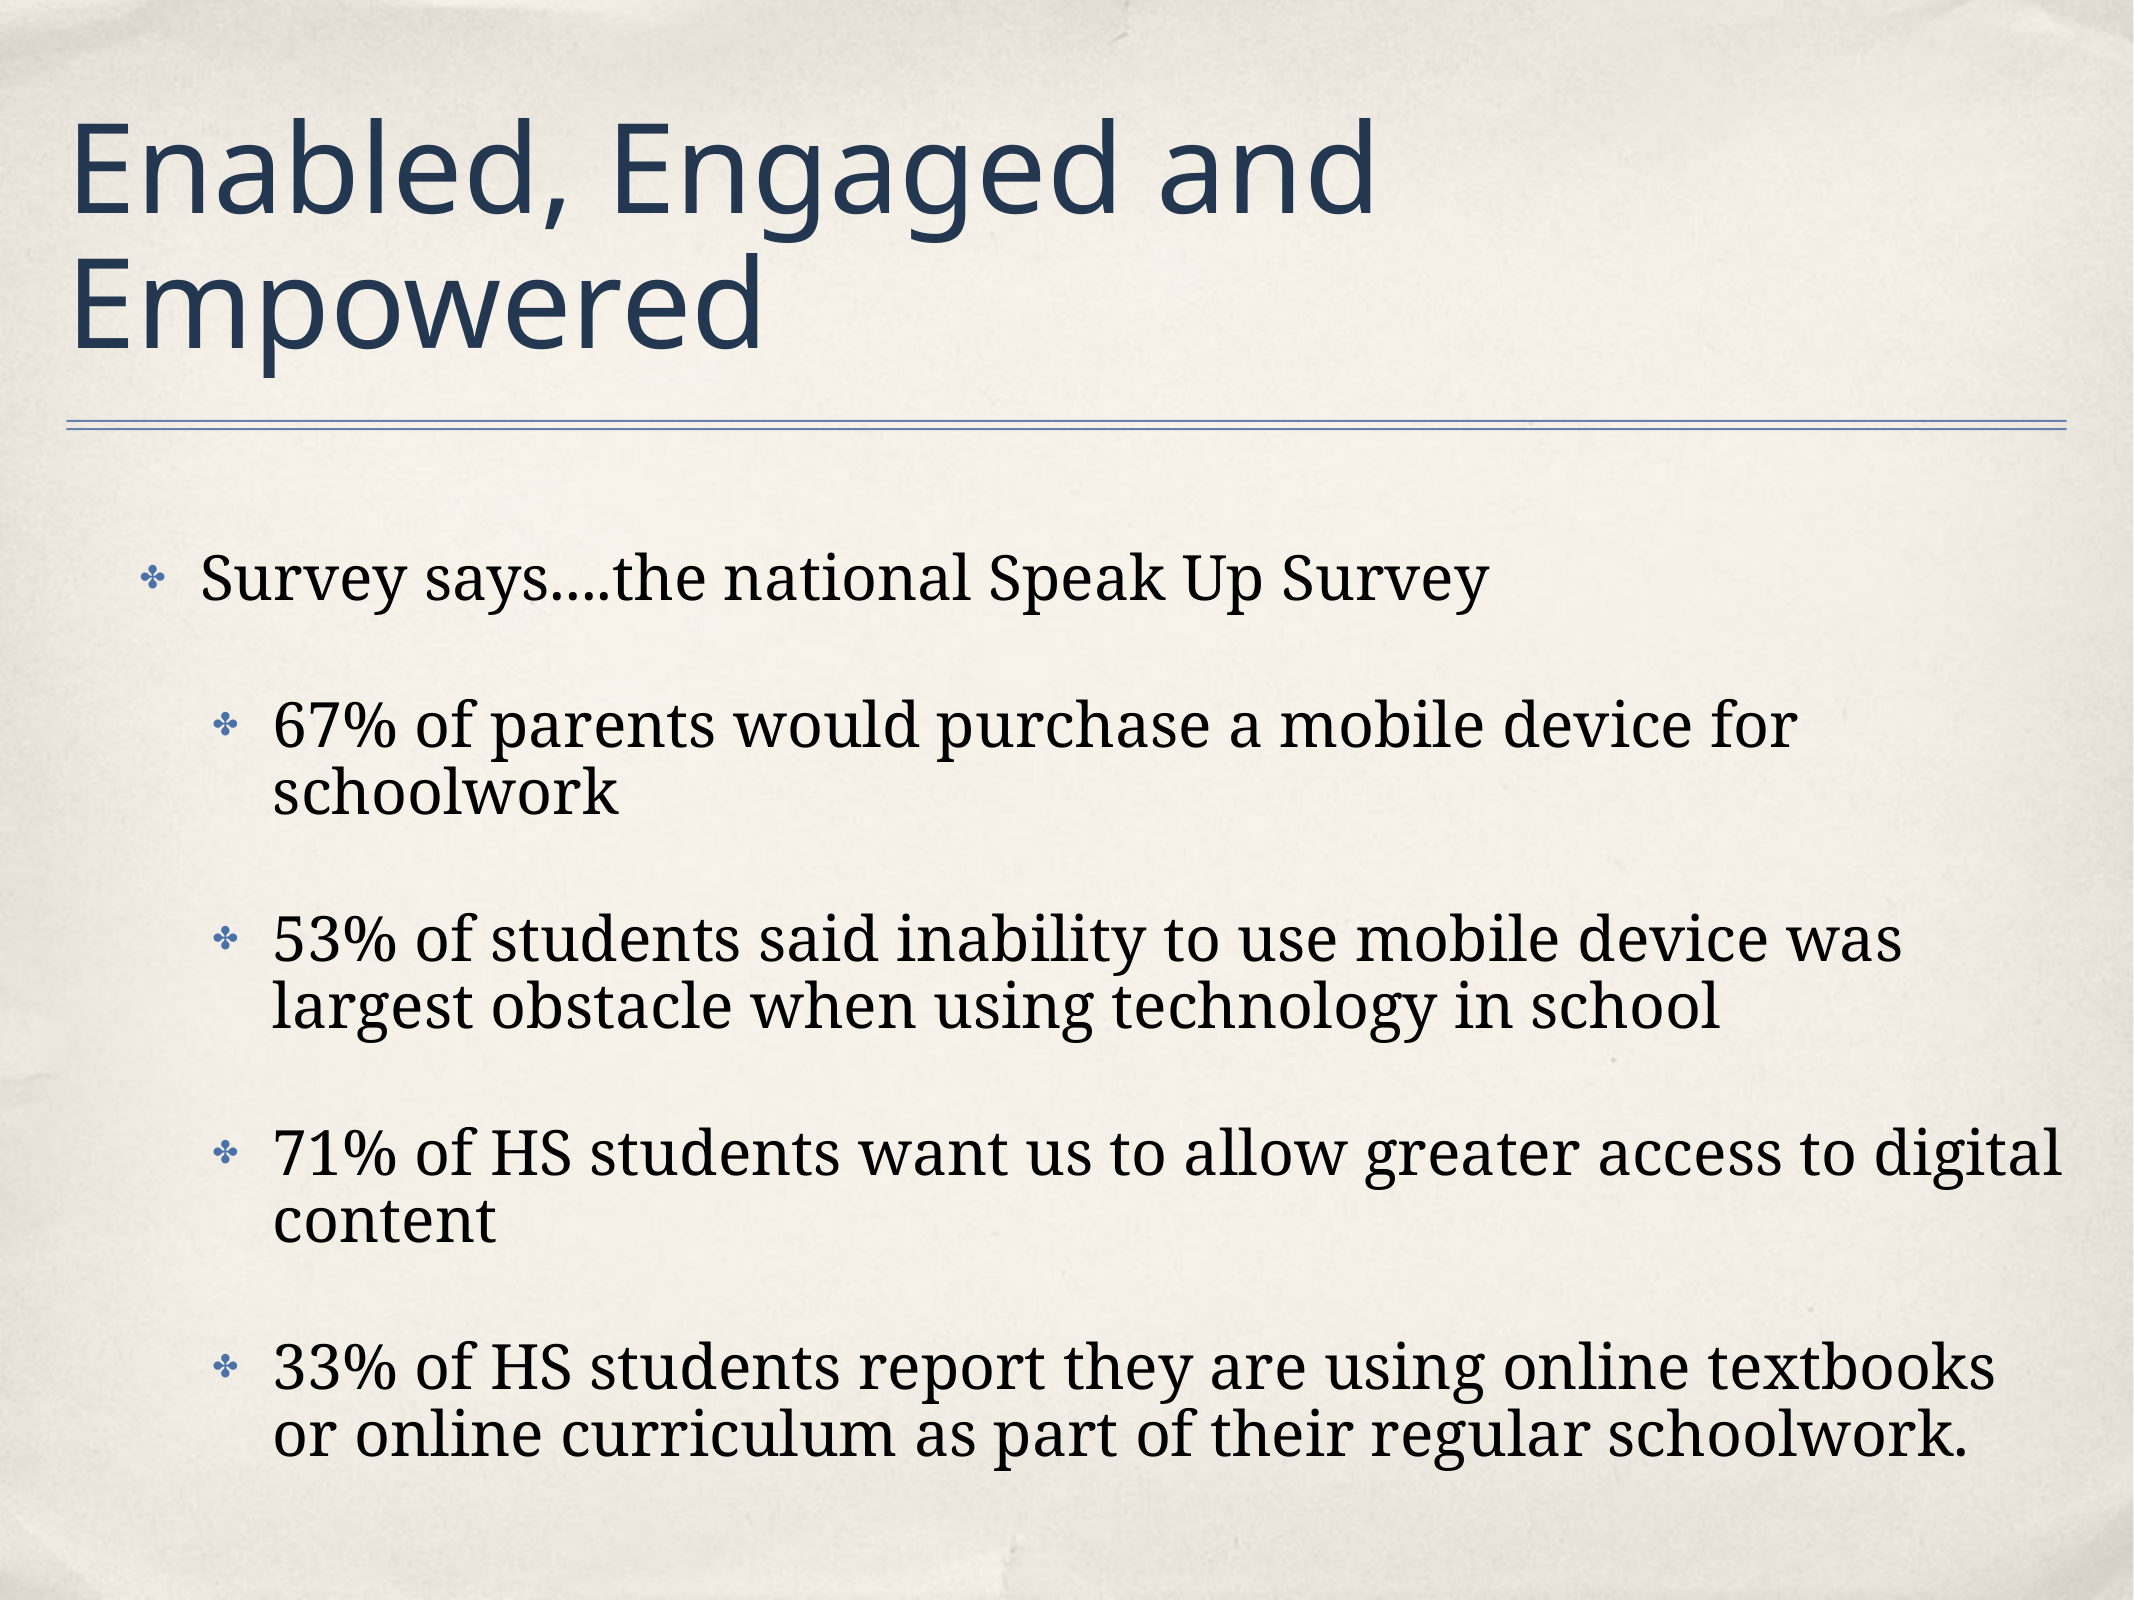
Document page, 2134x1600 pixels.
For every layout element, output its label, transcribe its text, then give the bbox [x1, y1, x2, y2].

picture [0, 0, 2134, 1600]
title Enabled, Engaged and Empowered [57, 72, 2076, 409]
list Survey says....the national Speak Up Survey 67% of parents would purchase a mobile device for schoolwork 53% of students said inability to use mobile device was largest obstacle when using technology in school 71% of HS students want us to allow greater access to digital content 33% of HS students report they are using online textbooks or online curriculum as part of their regular schoolwork. [57, 414, 2076, 1600]
